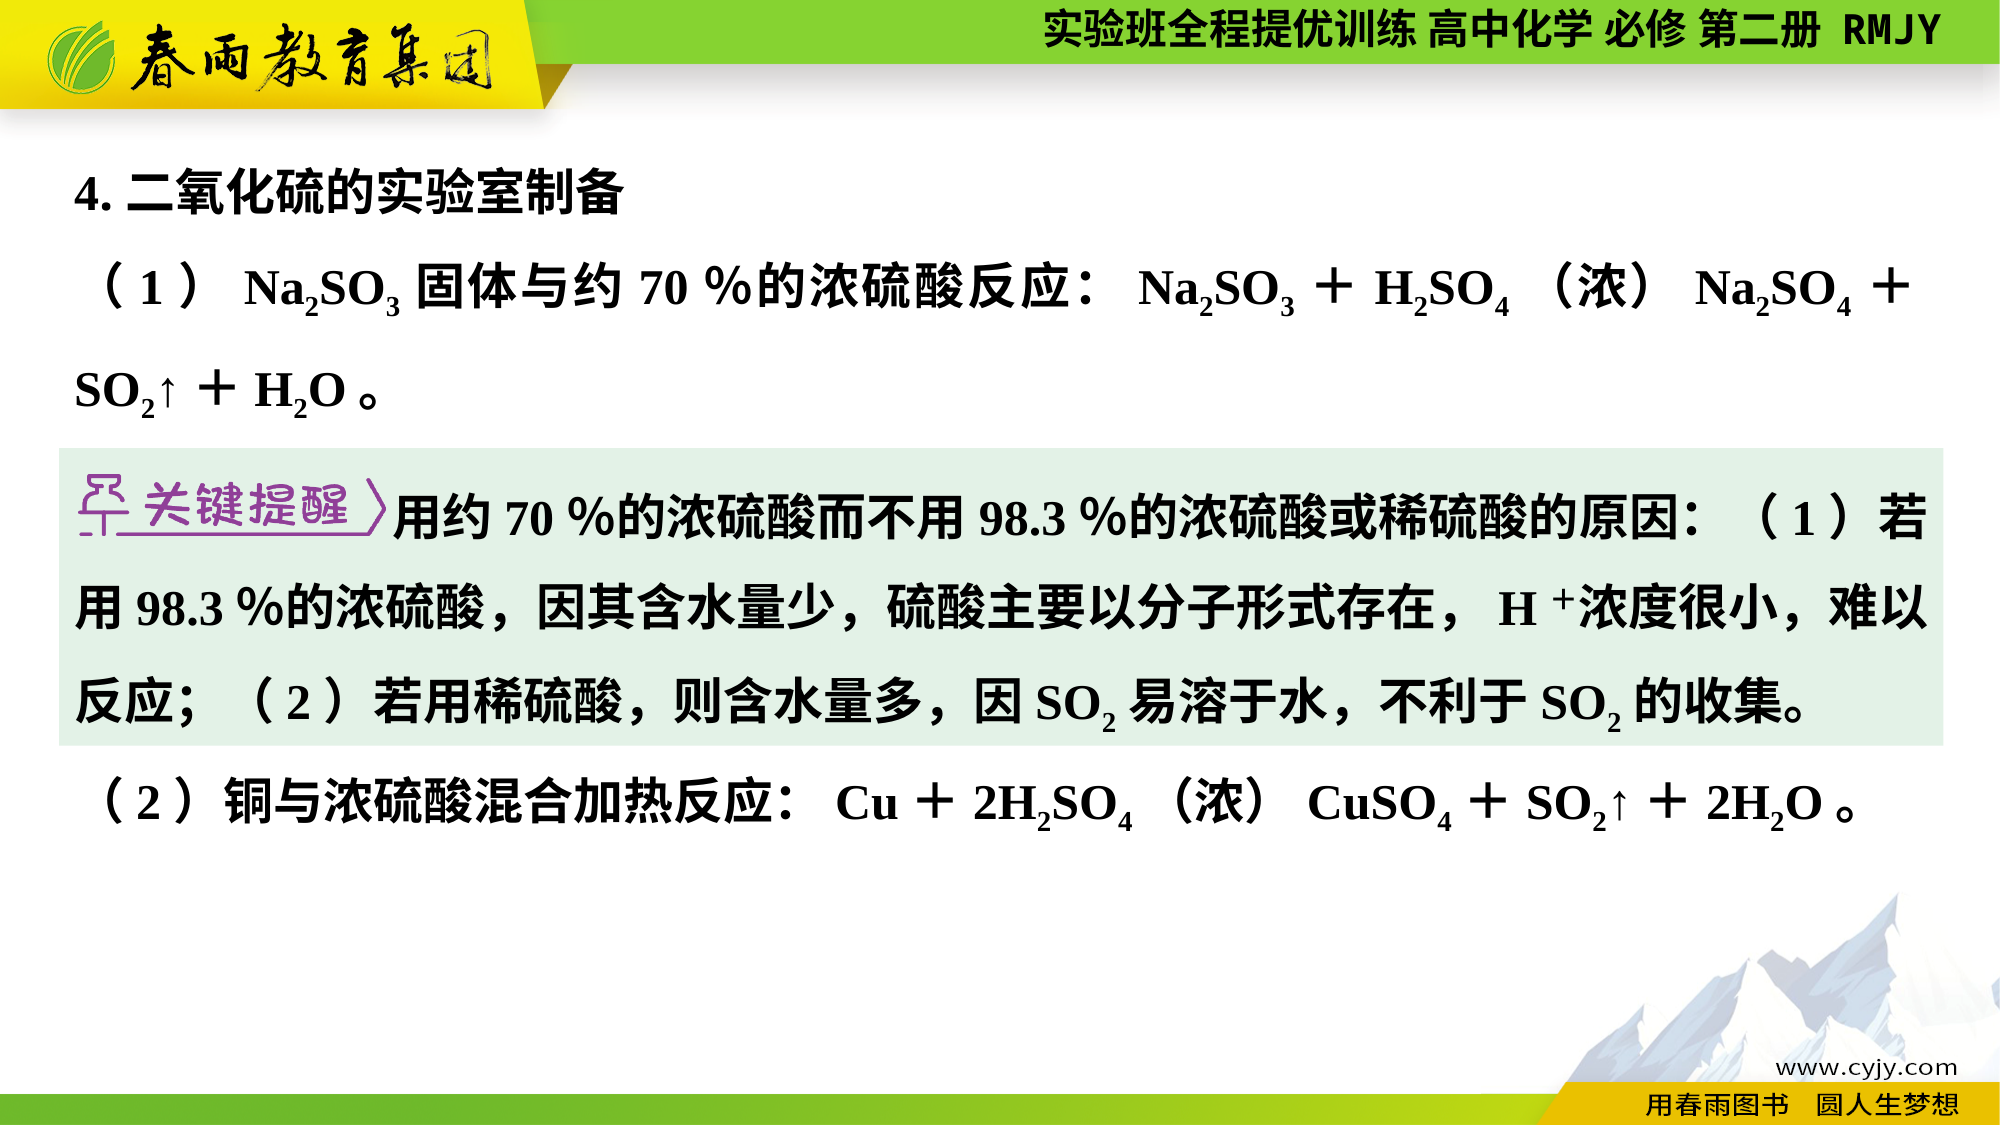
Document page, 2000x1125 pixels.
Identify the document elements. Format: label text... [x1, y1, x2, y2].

text_box 用约70％的浓硫酸而不用98.3％的浓硫酸或稀硫酸的原因：（1）若用98.3％的浓硫酸，因其含水量少，硫酸主要以分子形式存在，H＋浓度很小，难以反应；（2）若用稀硫酸，则含水量多，因SO2易溶于水，不利于SO2的收集。 [59, 448, 1944, 746]
picture [0, 0, 2000, 1125]
